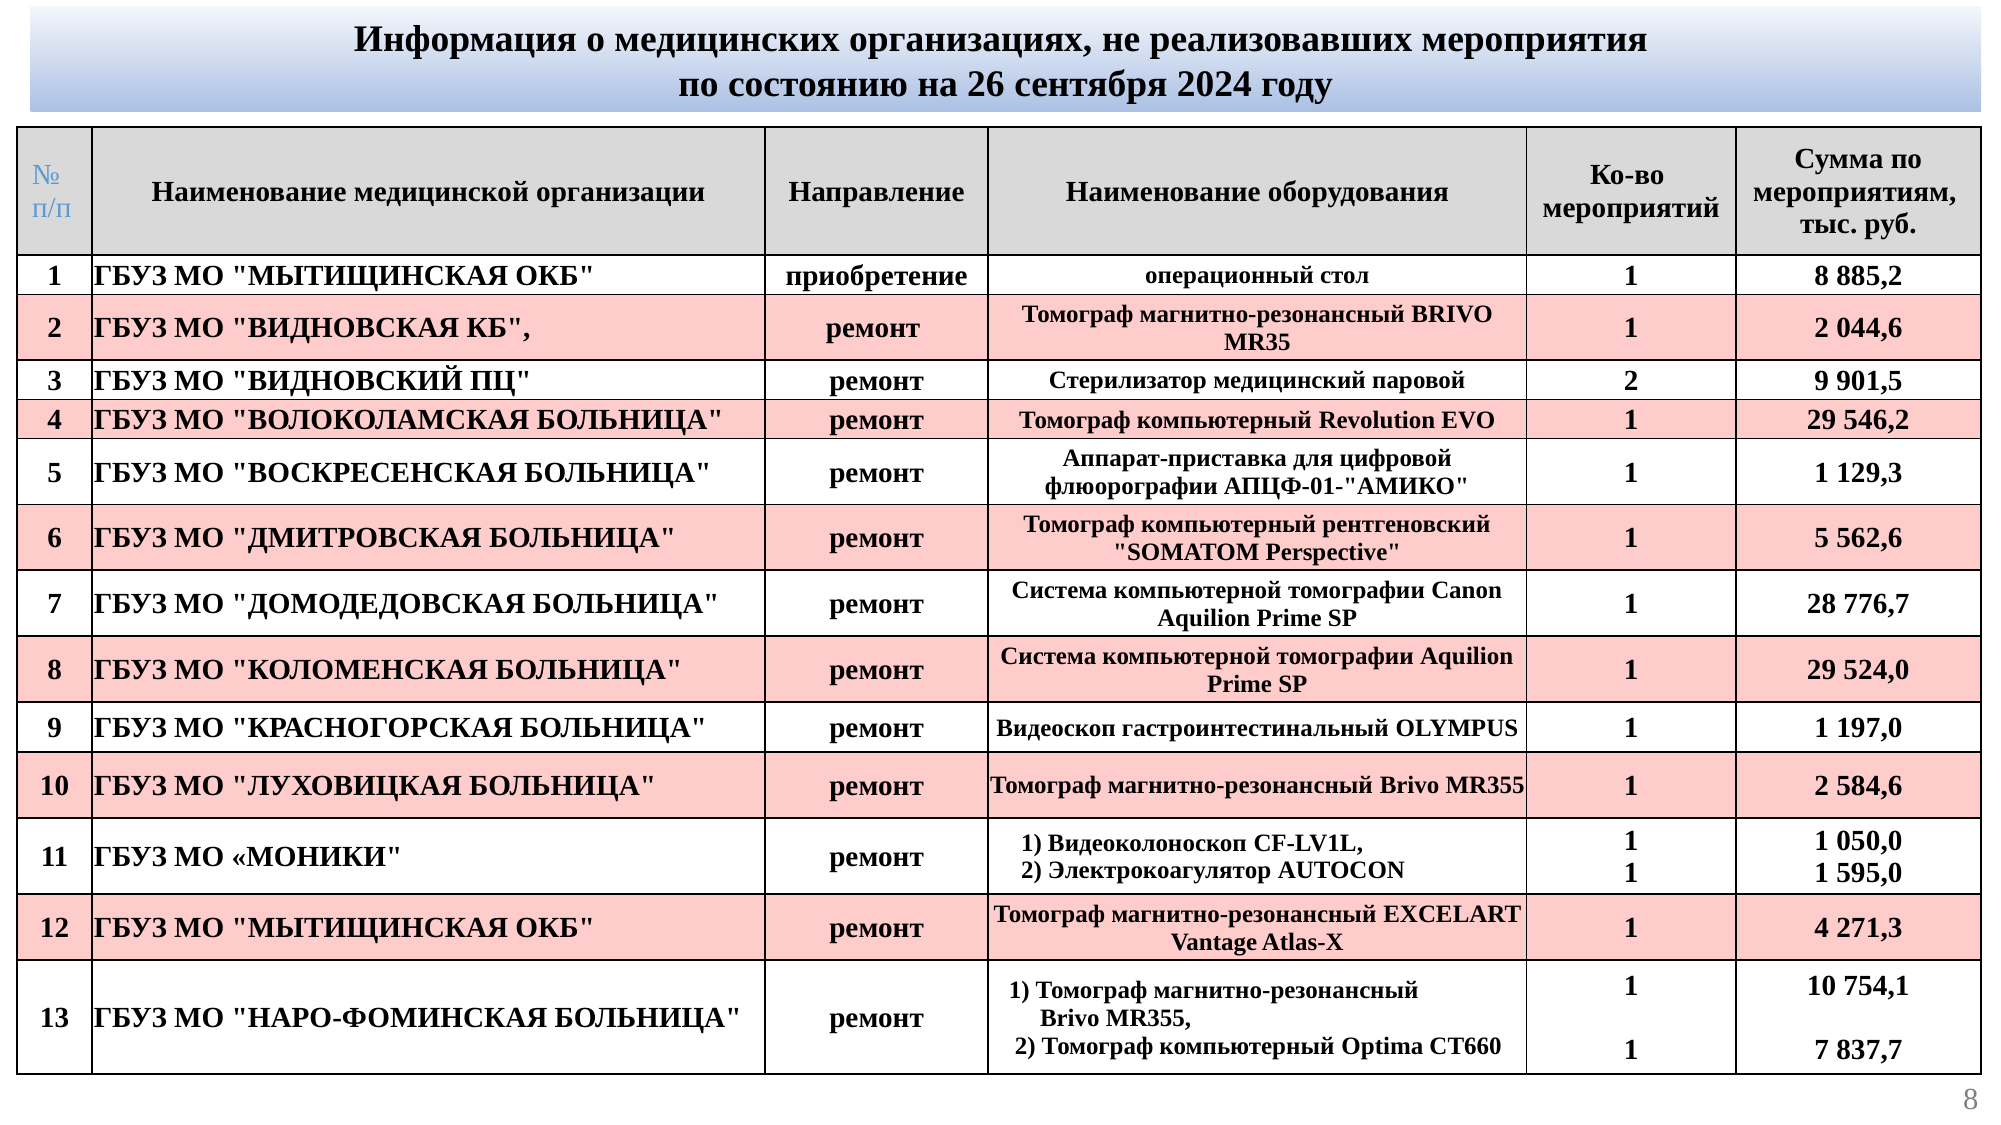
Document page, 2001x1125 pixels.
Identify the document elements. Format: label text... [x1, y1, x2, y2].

table_cell 3 [18, 361, 91, 399]
table_cell ремонт [766, 819, 987, 893]
table_cell ГБУЗ МО "ВОСКРЕСЕНСКАЯ БОЛЬНИЦА" [93, 439, 764, 504]
table_cell 5 562,6 [1737, 505, 1980, 569]
table_cell 8 [18, 637, 91, 701]
table_cell ремонт [766, 753, 987, 817]
table_cell Стерилизатор медицинский паровой [989, 361, 1526, 399]
table_cell 2 584,6 [1737, 753, 1980, 817]
table_cell 6 [18, 505, 91, 569]
table_cell ремонт [766, 400, 987, 438]
table_cell ремонт [766, 637, 987, 701]
table_cell ГБУЗ МО "КРАСНОГОРСКАЯ БОЛЬНИЦА" [93, 703, 764, 751]
table_cell ремонт [766, 703, 987, 751]
table_cell операционный стол [989, 256, 1526, 294]
table_header Наименование медицинской организации [93, 128, 764, 254]
table_cell 1 [1527, 637, 1735, 701]
table_cell ГБУЗ МО "ВИДНОВСКАЯ КБ", [93, 295, 764, 359]
table_cell 1 [1527, 295, 1735, 359]
table_cell Томограф магнитно-резонансный EXCELART Vantage Atlas-X [989, 895, 1526, 959]
table_cell 1 [1527, 571, 1735, 635]
table_header Ко-во мероприятий [1527, 128, 1735, 254]
table_cell ГБУЗ МО "ДОМОДЕДОВСКАЯ БОЛЬНИЦА" [93, 571, 764, 635]
table_cell ремонт [766, 295, 987, 359]
table_header Сумма по мероприятиям, тыс. руб. [1737, 128, 1980, 254]
table_cell ремонт [766, 361, 987, 399]
table_cell 2 044,6 [1737, 295, 1980, 359]
table_cell 1 [1527, 753, 1735, 817]
table_cell ремонт [766, 505, 987, 569]
table_cell 1 [1527, 895, 1735, 959]
table_cell ГБУЗ МО "МЫТИЩИНСКАЯ ОКБ" [93, 256, 764, 294]
table_cell ГБУЗ МО "ЛУХОВИЦКАЯ БОЛЬНИЦА" [93, 753, 764, 817]
table_cell 2 [1527, 361, 1735, 399]
table_cell ремонт [766, 571, 987, 635]
table_cell 2 [18, 295, 91, 359]
table_cell ГБУЗ МО "НАРО-ФОМИНСКАЯ БОЛЬНИЦА" [93, 961, 764, 1073]
text_box Информация о медицинских организациях, не реализовавших мероприятия по состоянию на 26 сентября 2024 году [30, 6, 1982, 112]
table_cell приобретение [766, 256, 987, 294]
table_cell 10 754,1 7 837,7 [1737, 961, 1980, 1073]
table_cell ГБУЗ МО "ДМИТРОВСКАЯ БОЛЬНИЦА" [93, 505, 764, 569]
table_cell Томограф компьютерный рентгеновский "SOMATOM Perspective" [989, 505, 1526, 569]
table_cell Томограф магнитно-резонансный Brivo MR355 [989, 753, 1526, 817]
table_cell 1 [1527, 256, 1735, 294]
table_cell ГБУЗ МО "ВОЛОКОЛАМСКАЯ БОЛЬНИЦА" [93, 400, 764, 438]
table_cell 1 [1527, 400, 1735, 438]
table_cell 29 546,2 [1737, 400, 1980, 438]
table_cell 1 [1527, 505, 1735, 569]
table_cell 7 [18, 571, 91, 635]
table_cell 1 1 [1527, 961, 1735, 1073]
table_cell 8 885,2 [1737, 256, 1980, 294]
table_cell ремонт [766, 961, 987, 1073]
table_cell Система компьютерной томографии Aquilion Prime SP [989, 637, 1526, 701]
table_cell ГБУЗ МО "ВИДНОВСКИЙ ПЦ" [93, 361, 764, 399]
table_cell 1) Видеоколоноскоп CF-LV1L, 2) Электрокоагулятор AUTOCON [989, 819, 1526, 893]
table_cell ремонт [766, 439, 987, 504]
table_cell Аппарат-приставка для цифровой флюорографии АПЦФ-01-"АМИКО" [989, 439, 1526, 504]
table_cell 1 [1527, 439, 1735, 504]
table_header Направление [766, 128, 987, 254]
table_cell Томограф компьютерный Revolution EVO [989, 400, 1526, 438]
table_cell 13 [18, 961, 91, 1073]
table_cell 10 [18, 753, 91, 817]
table_cell Видеоскоп гастроинтестинальный OLYMPUS [989, 703, 1526, 751]
table_cell 1) Томограф магнитно-резонансный Brivo MR355, 2) Томограф компьютерный Optima CT660 [989, 961, 1526, 1073]
table_cell 1 [18, 256, 91, 294]
table_cell 1 129,3 [1737, 439, 1980, 504]
table_cell ГБУЗ МО "КОЛОМЕНСКАЯ БОЛЬНИЦА" [93, 637, 764, 701]
table_cell 5 [18, 439, 91, 504]
table_cell 4 [18, 400, 91, 438]
table_cell 1 [1527, 703, 1735, 751]
table_header № п/п [18, 128, 91, 254]
table_cell 11 [18, 819, 91, 893]
table_cell 28 776,7 [1737, 571, 1980, 635]
table_cell ремонт [766, 895, 987, 959]
table_cell Система компьютерной томографии Canon Aquilion Prime SP [989, 571, 1526, 635]
table_cell ГБУЗ МО «МОНИКИ" [93, 819, 764, 893]
table_header Наименование оборудования [989, 128, 1526, 254]
text_box 8 [1938, 1071, 1993, 1123]
table_cell 1 197,0 [1737, 703, 1980, 751]
table_cell 1 1 [1527, 819, 1735, 893]
table_cell Томограф магнитно-резонансный BRIVO MR35 [989, 295, 1526, 359]
table_cell 4 271,3 [1737, 895, 1980, 959]
table_cell 29 524,0 [1737, 637, 1980, 701]
table_cell 1 050,0 1 595,0 [1737, 819, 1980, 893]
table_cell 9 901,5 [1737, 361, 1980, 399]
table_cell 12 [18, 895, 91, 959]
table_cell ГБУЗ МО "МЫТИЩИНСКАЯ ОКБ" [93, 895, 764, 959]
table_cell 9 [18, 703, 91, 751]
